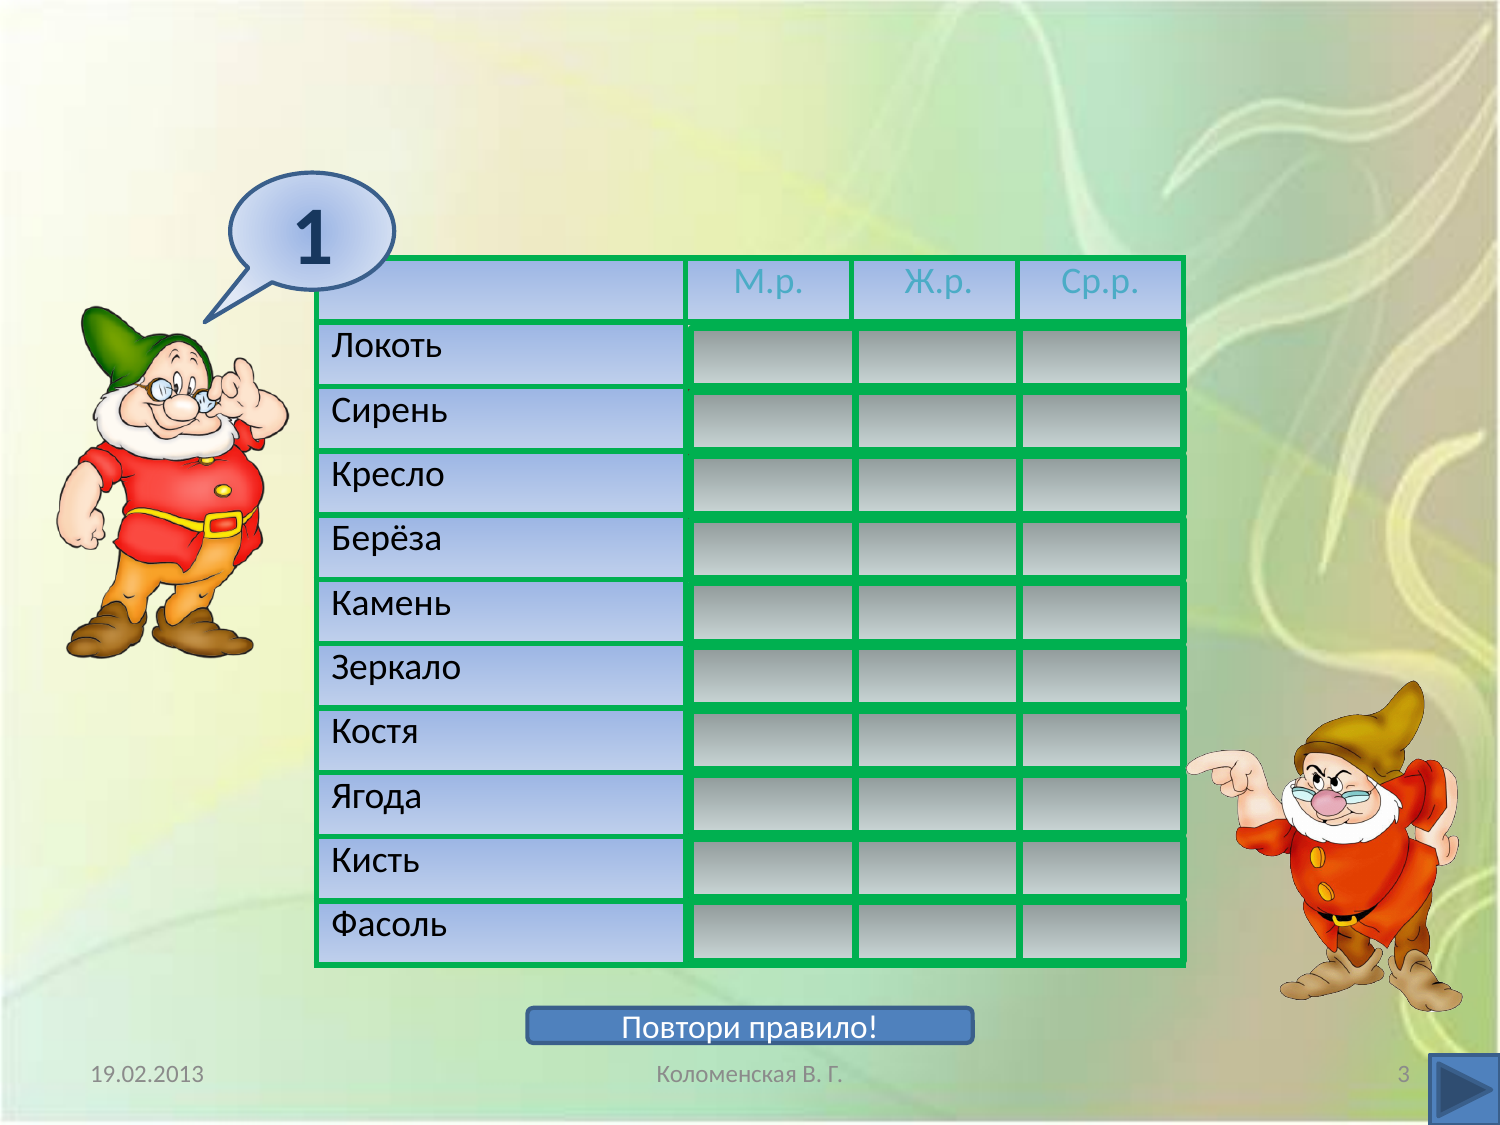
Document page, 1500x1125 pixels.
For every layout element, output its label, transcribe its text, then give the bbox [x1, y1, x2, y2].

table_cell Камень [319, 582, 683, 641]
text_box [1428, 1053, 1500, 1125]
text_box [1022, 390, 1186, 453]
text_box [689, 326, 857, 389]
table_header М.р. [688, 261, 849, 319]
table_cell Берёза [319, 518, 683, 577]
text_box [1022, 709, 1180, 772]
text_box 1 [218, 170, 397, 301]
text_box [689, 836, 853, 899]
text_box [857, 773, 1022, 835]
text_box [689, 454, 857, 516]
text_box [1022, 581, 1186, 644]
text_box [1022, 900, 1180, 963]
text_box Повтори правило! [525, 1005, 975, 1046]
text_box [689, 517, 857, 580]
table_cell Сирень [319, 389, 683, 448]
table_header Ср.р. [1020, 261, 1181, 319]
text_box [853, 900, 1022, 963]
text_box [1017, 836, 1180, 899]
text_box [857, 326, 1022, 389]
text_box [689, 773, 857, 835]
text_box [689, 900, 853, 963]
footer Коломенская В. Г. [512, 1042, 988, 1103]
text_box [689, 709, 857, 772]
text_box [689, 390, 857, 453]
text_box [857, 709, 1022, 772]
text_box [1022, 326, 1186, 389]
text_box [857, 390, 1022, 453]
table_cell Костя [319, 711, 683, 770]
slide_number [75, 1042, 425, 1103]
text_box [853, 836, 1017, 899]
table_cell Фасоль [319, 904, 683, 962]
table_header [319, 261, 683, 319]
slide_number 3 [1074, 1042, 1425, 1103]
table_cell Локоть [319, 325, 683, 384]
table_cell Кресло [319, 454, 683, 512]
picture [0, 0, 1500, 1125]
text_box [857, 517, 1022, 580]
table_cell Зеркало [319, 646, 683, 705]
text_box [857, 454, 1022, 516]
text_box [689, 581, 857, 644]
table_header Ж.р. [854, 261, 1015, 319]
text_box [1022, 454, 1186, 516]
table_cell Ягода [319, 775, 683, 834]
text_box [1022, 773, 1180, 835]
table_cell Кисть [319, 839, 683, 898]
text_box [1022, 517, 1186, 580]
text_box [1022, 645, 1186, 708]
text_box [689, 645, 857, 708]
text_box [857, 645, 1022, 708]
text_box [857, 581, 1022, 644]
